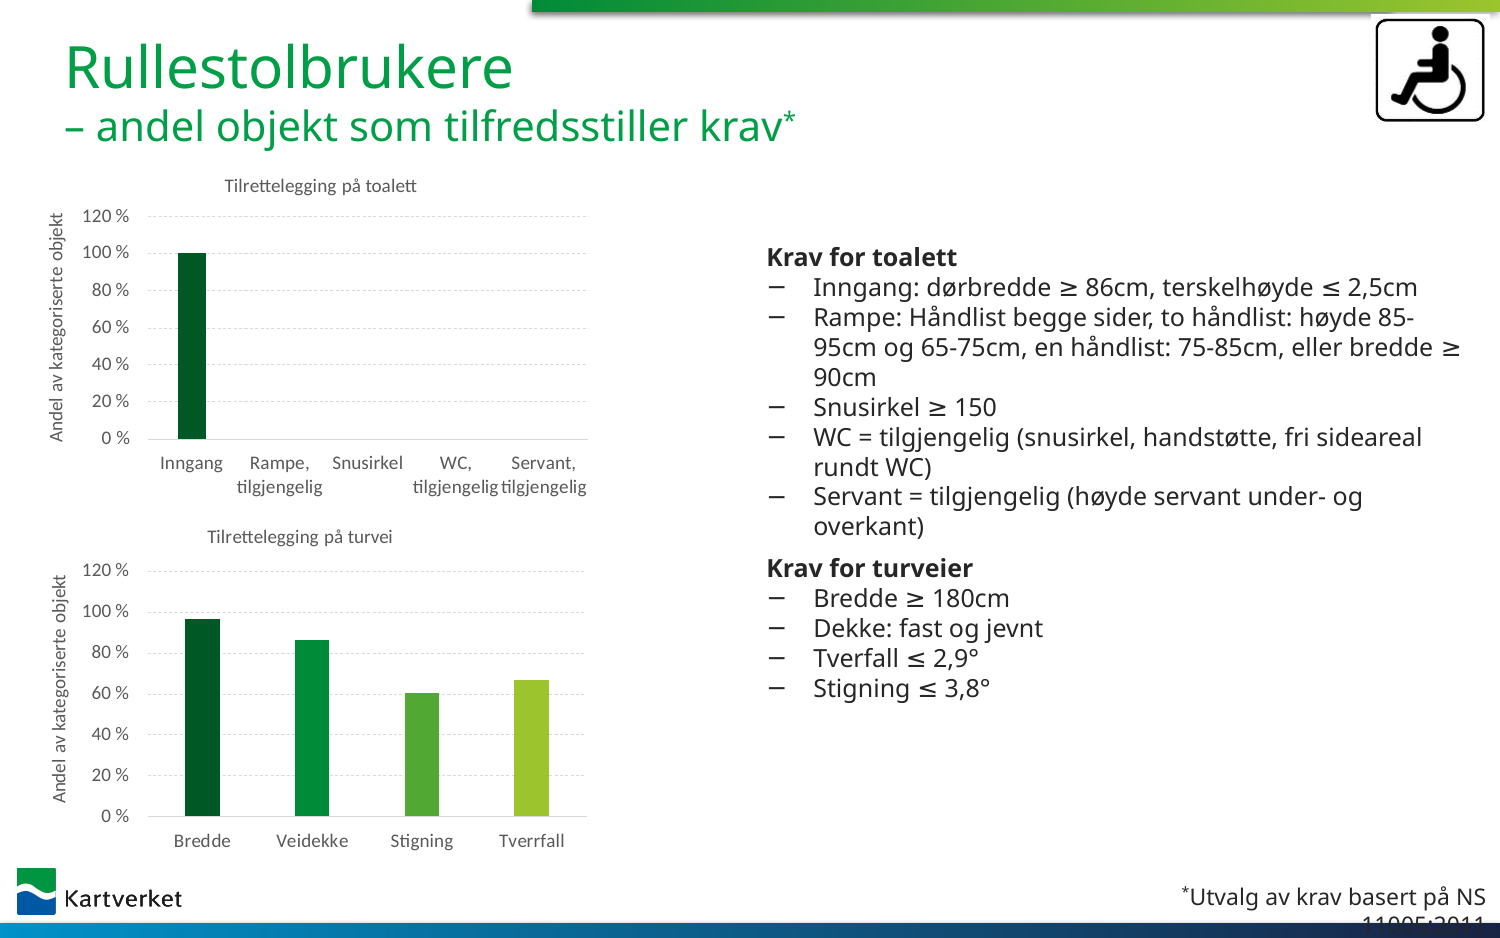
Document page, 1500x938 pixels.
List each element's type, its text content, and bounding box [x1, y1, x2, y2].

text_box *Utvalg av krav basert på NS 11005:2011 [1068, 873, 1500, 938]
text_box Krav for turveier Bredde ≥ 180cm Dekke: fast og jevnt Tverfall ≤ 2,9° Stigning ≤ 3,8° [751, 545, 1483, 710]
picture [41, 166, 599, 505]
picture [1371, 13, 1491, 127]
picture [41, 520, 598, 859]
text_box Krav for toalett Inngang: dørbredde ≥ 86cm, terskelhøyde ≤ 2,5cm Rampe: Håndlist begge sider, to håndlist: høyde 85-95cm og 65-75cm, en håndlist: 75-85cm, eller bredde ≥ 90cm Snusirkel ≥ 150 WC = tilgjengelig (snusirkel, handstøtte, fri sideareal rundt WC) Servant = tilgjengelig (høyde servant under- og overkant) [751, 234, 1483, 545]
text_box Rullestolbrukere – andel objekt som tilfredsstiller krav* [49, 14, 1431, 158]
